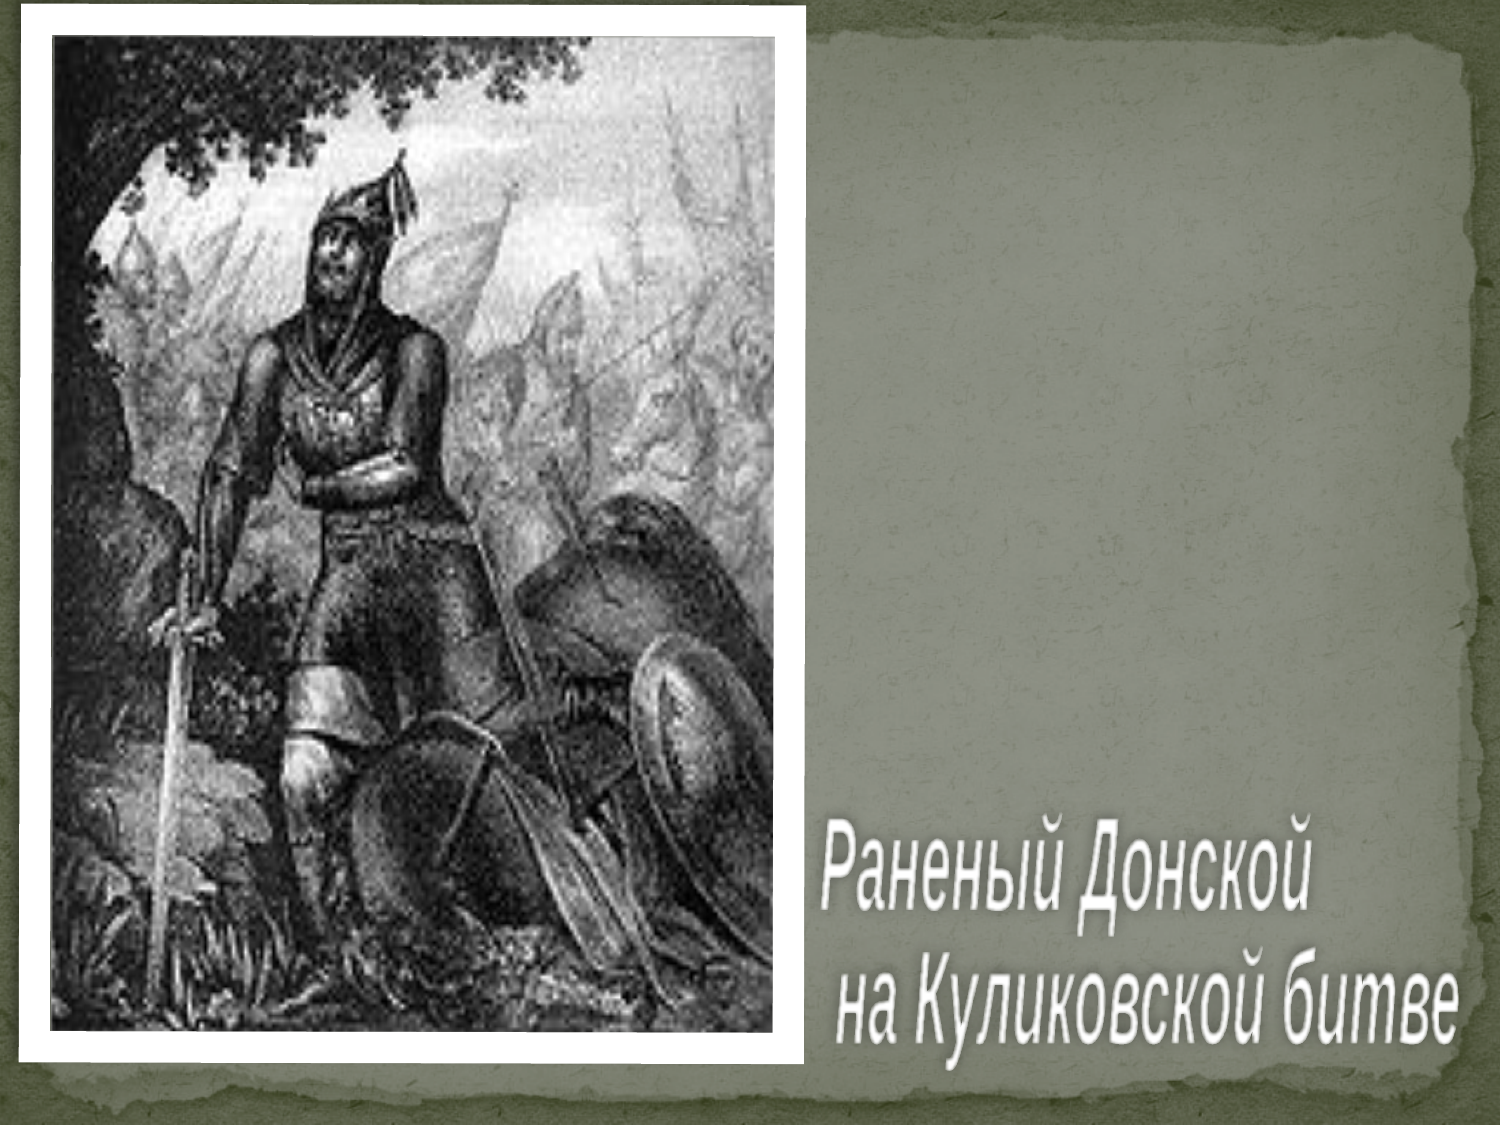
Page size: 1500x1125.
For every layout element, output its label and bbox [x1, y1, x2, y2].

picture [52, 36, 774, 1032]
